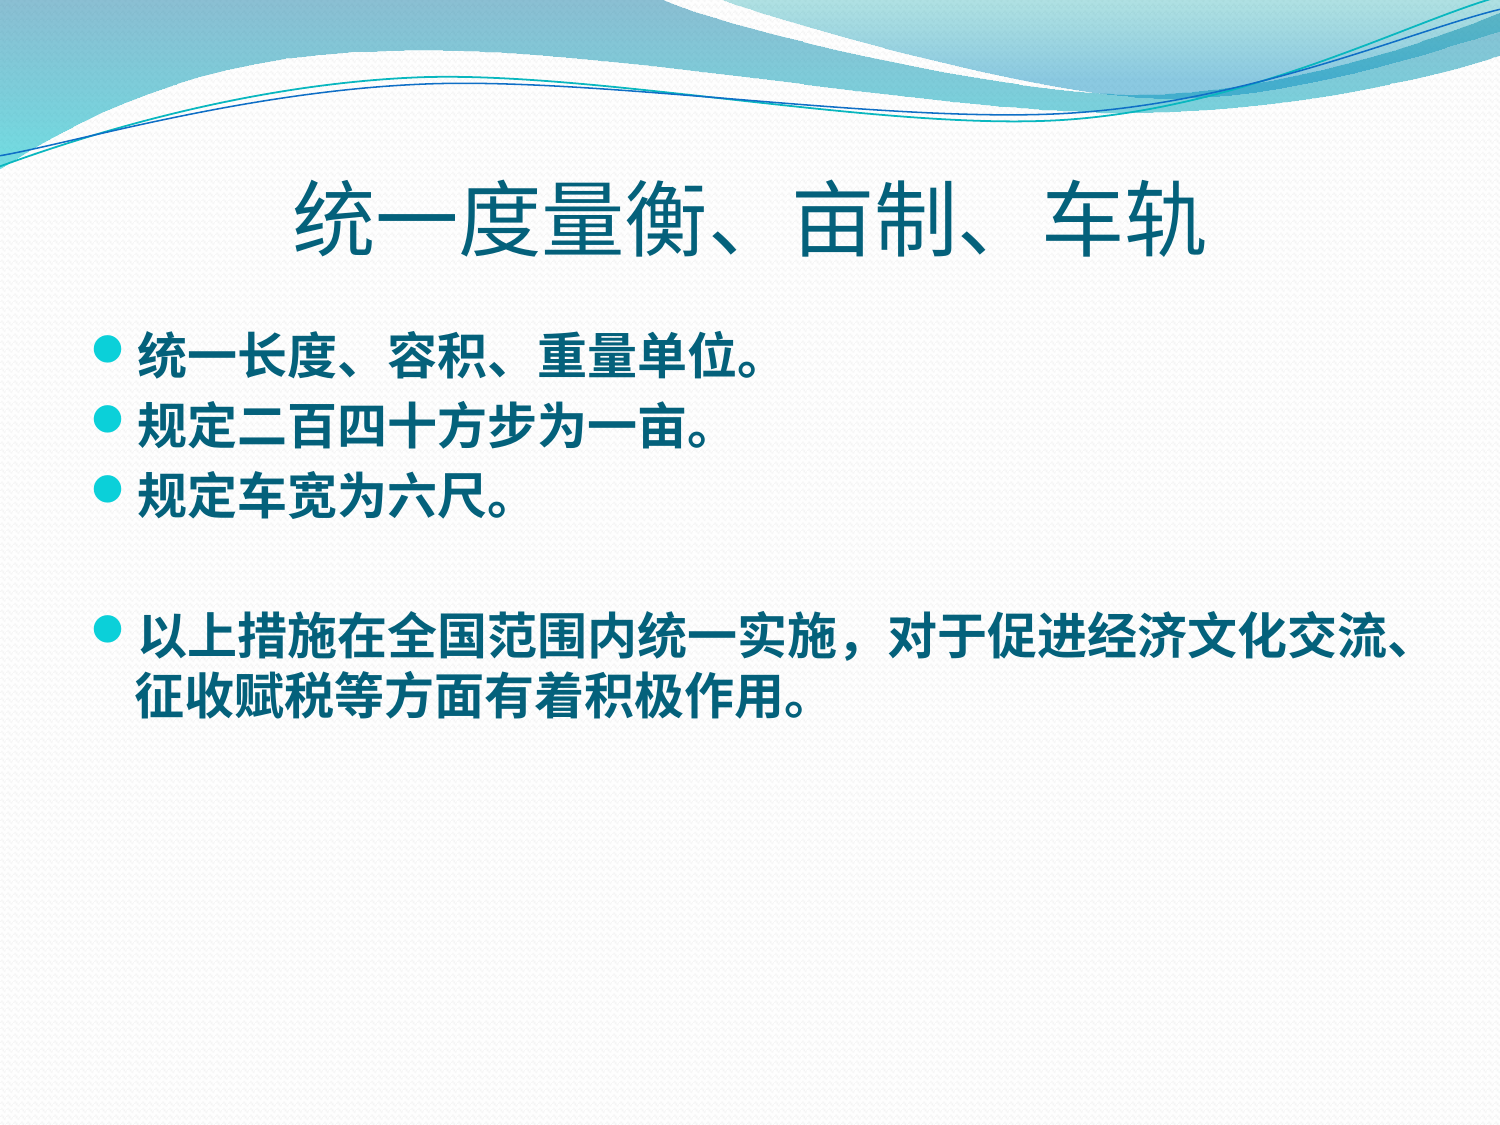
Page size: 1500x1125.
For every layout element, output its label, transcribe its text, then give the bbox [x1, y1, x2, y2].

list 统一长度、容积、重量单位。 规定二百四十方步为一亩。 规定车宽为六尺。 以上措施在全国范围内统一实施，对于促进经济文化交流、征收赋税等方面有着积极作用。 [75, 317, 1425, 1038]
title 统一度量衡、亩制、车轨 [75, 115, 1425, 268]
